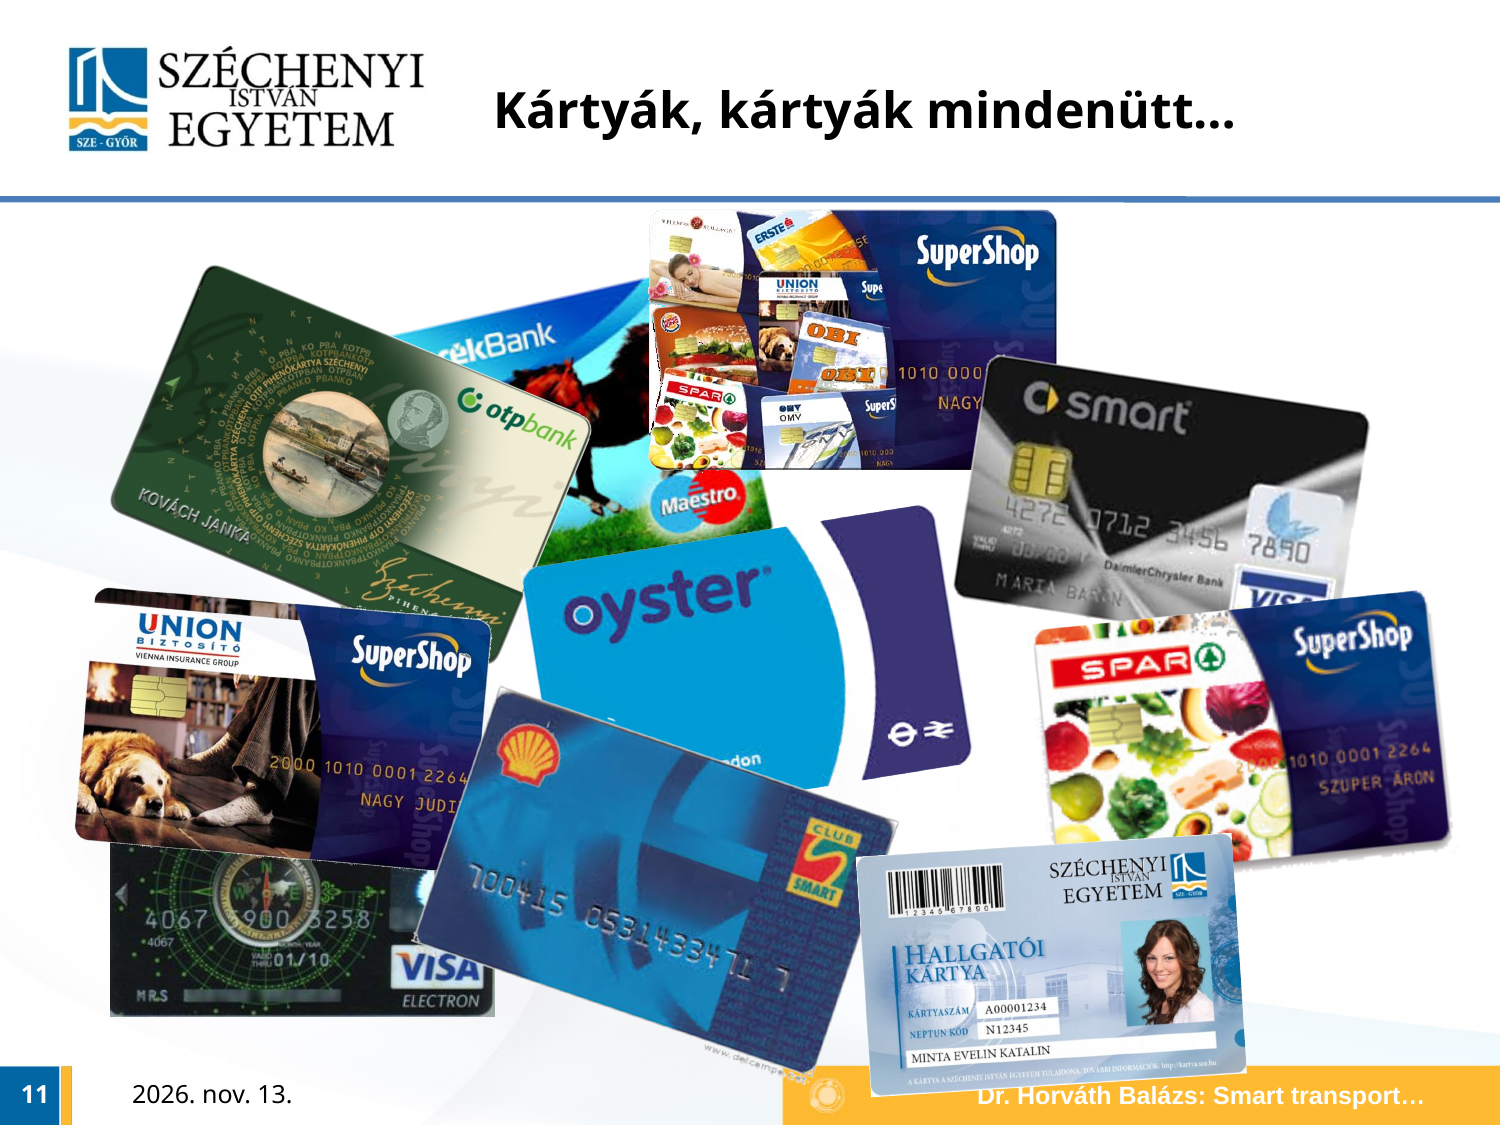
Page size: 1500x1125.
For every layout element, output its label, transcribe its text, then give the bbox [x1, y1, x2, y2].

slide_number 2014. szeptember 10. [117, 1065, 550, 1125]
footer Dr. Horváth Balázs: Smart transport… [878, 1065, 1442, 1125]
picture [0, 0, 1500, 1125]
slide_number 11 [0, 1065, 71, 1125]
title Kártyák, kártyák mindenütt… [478, 45, 1425, 173]
